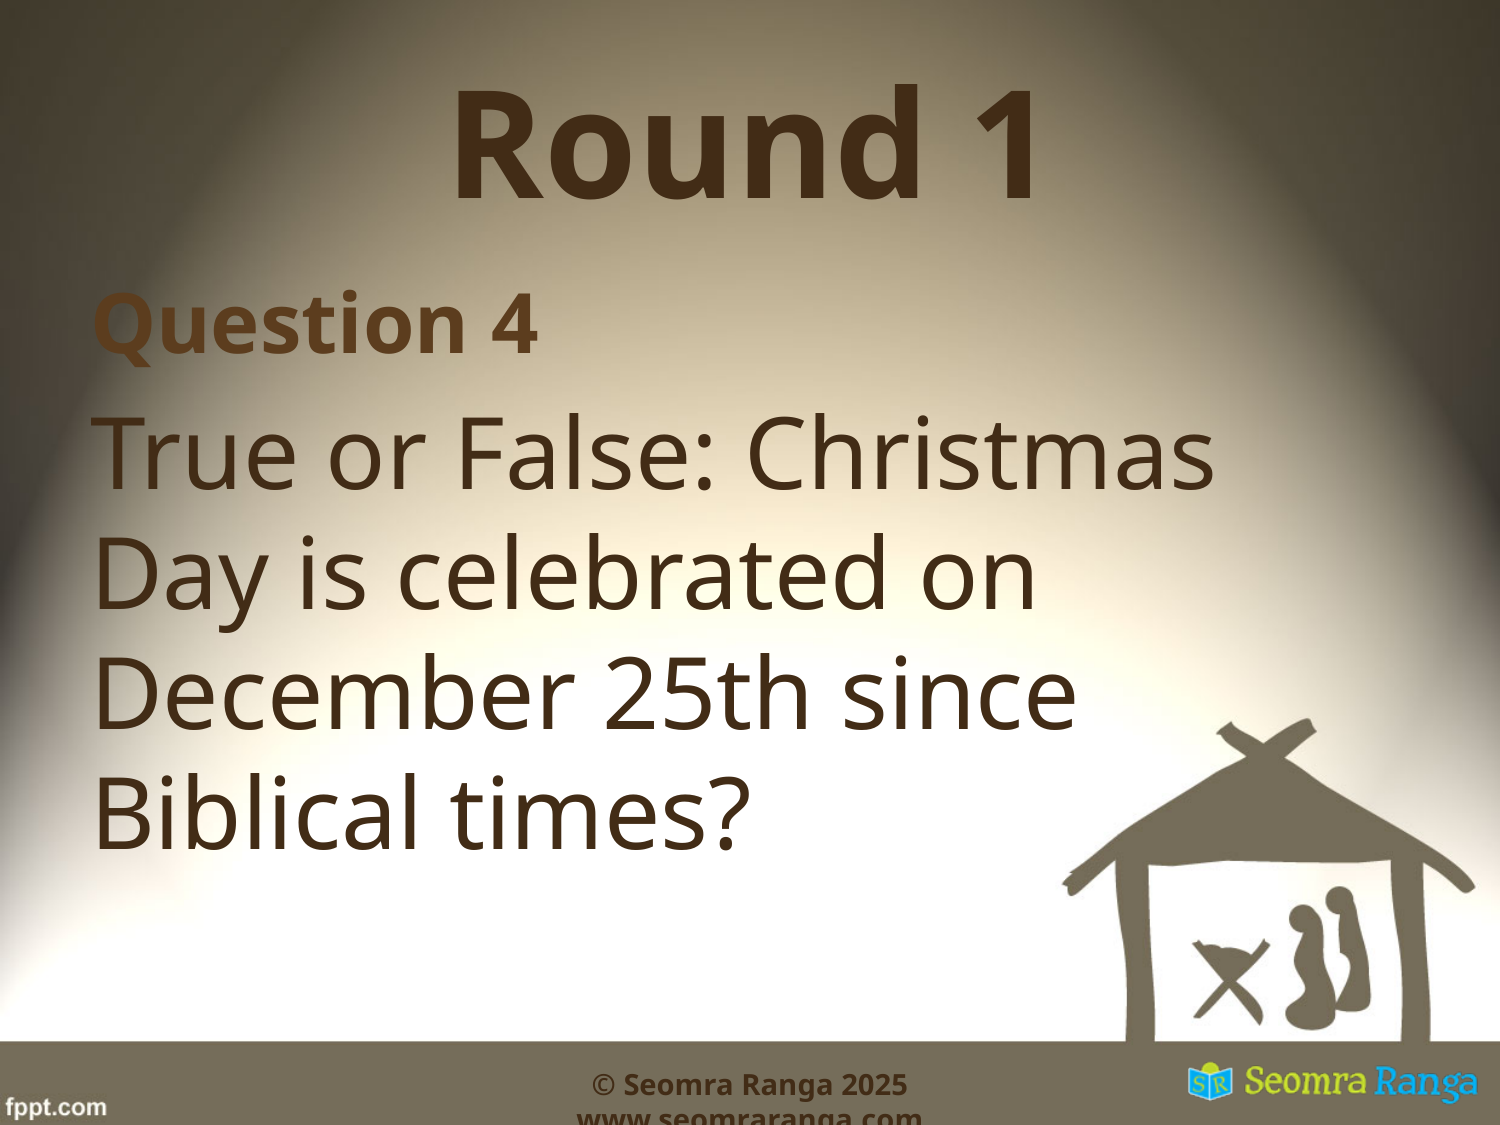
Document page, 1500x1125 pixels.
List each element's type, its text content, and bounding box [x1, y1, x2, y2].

title Round 1 [75, 45, 1425, 233]
list Question 4 True or False: Christmas Day is celebrated on December 25th since Biblical times? [75, 262, 1425, 1005]
picture [0, 0, 1500, 1125]
text_box © Seomra Ranga 2025 www.seomraranga.com [401, 1058, 1099, 1125]
